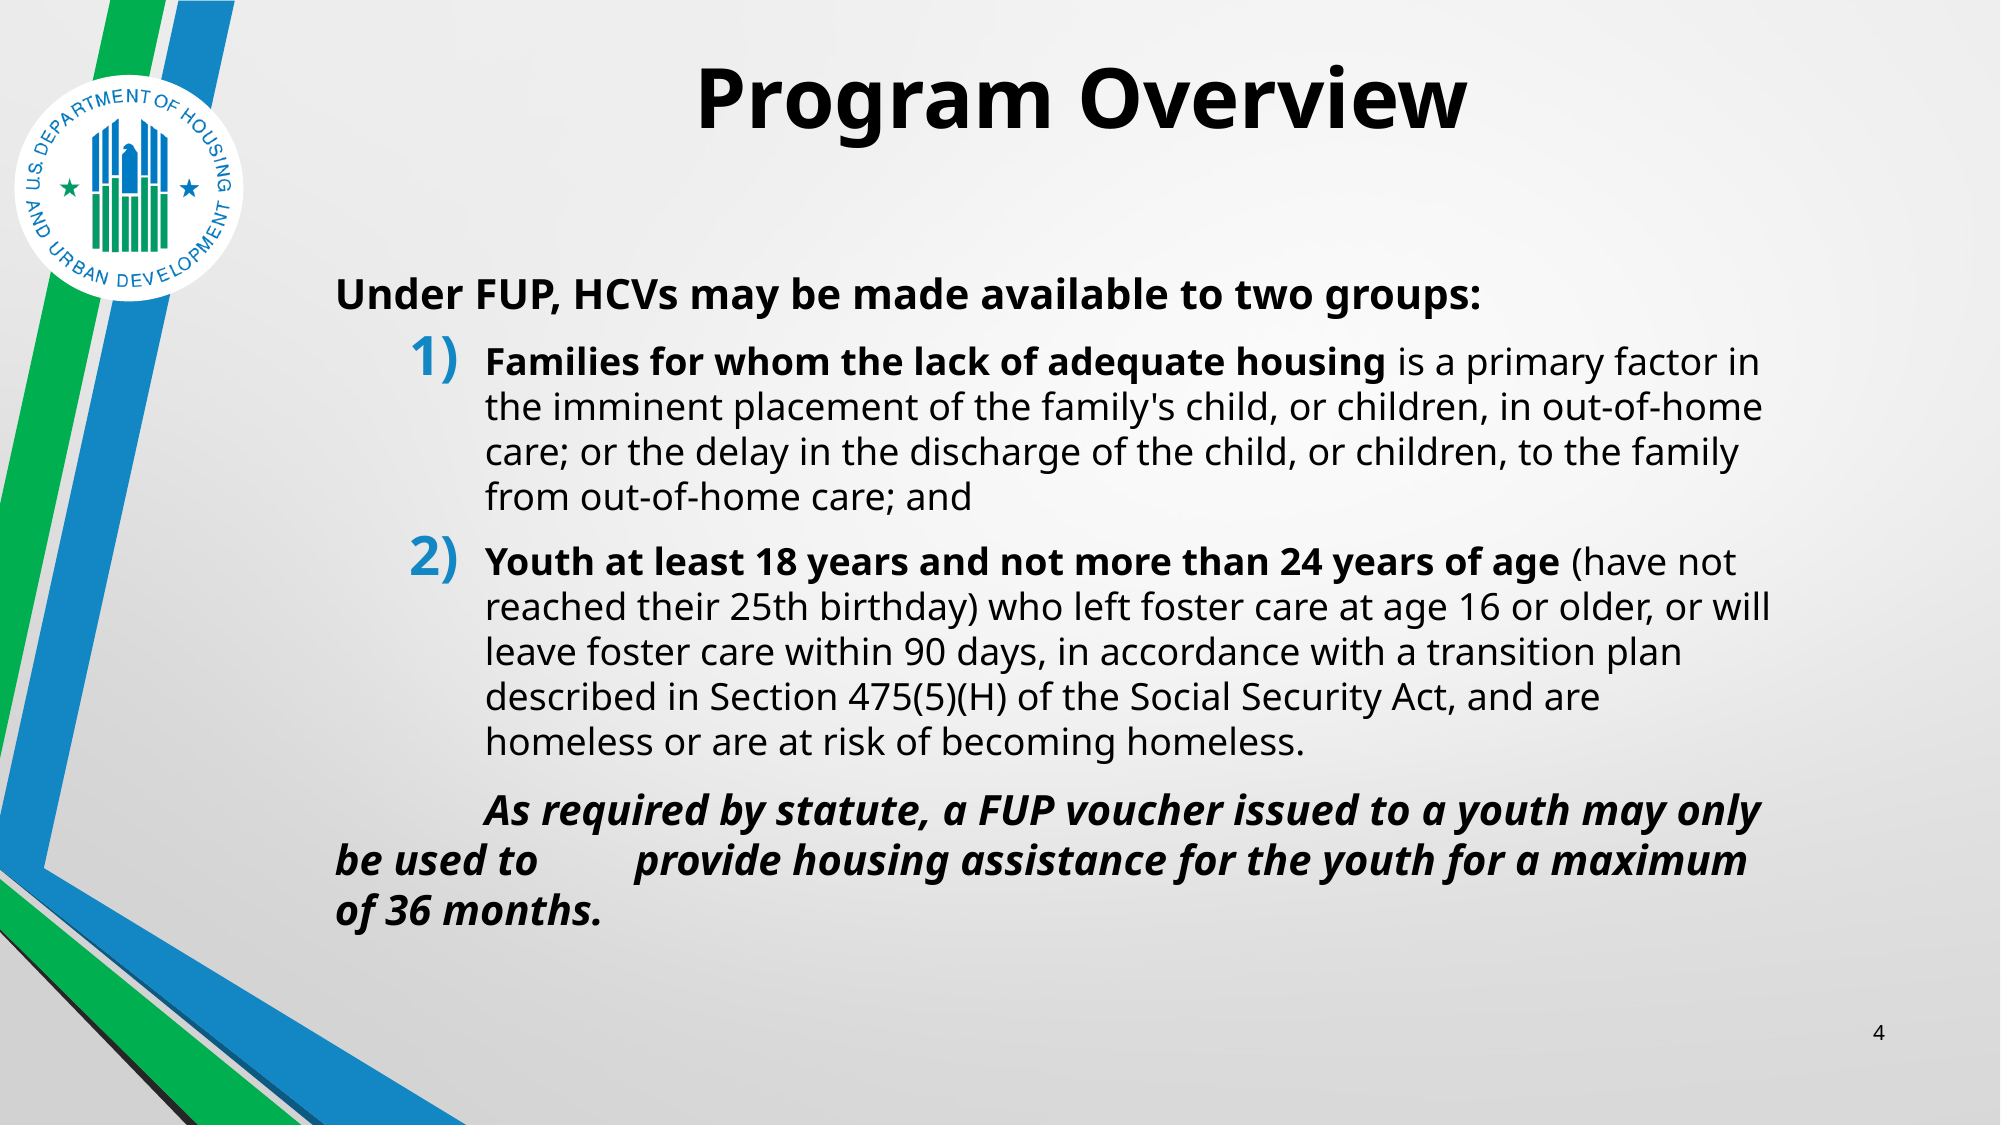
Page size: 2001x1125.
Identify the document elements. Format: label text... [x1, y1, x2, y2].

title Program Overview [239, 27, 1925, 164]
list Under FUP, HCVs may be made available to two groups: Families for whom the lack of adequate housing is a primary factor in the imminent placement of the family's child, or children, in out-of-home care; or the delay in the discharge of the child, or children, to the family from out-of-home care; and Youth at least 18 years and not more than 24 years of age (have not reached their 25th birthday) who left foster care at age 16 or older, or will leave foster care within 90 days, in accordance with a transition plan described in Section 475(5)(H) of the Social Security Act, and are homeless or are at risk of becoming homeless. As required by statute, a FUP voucher issued to a youth may only be used to provide housing assistance for the youth for a maximum of 36 months. [319, 187, 1788, 1065]
picture [26, 89, 231, 287]
slide_number 4 [1809, 1003, 1900, 1064]
